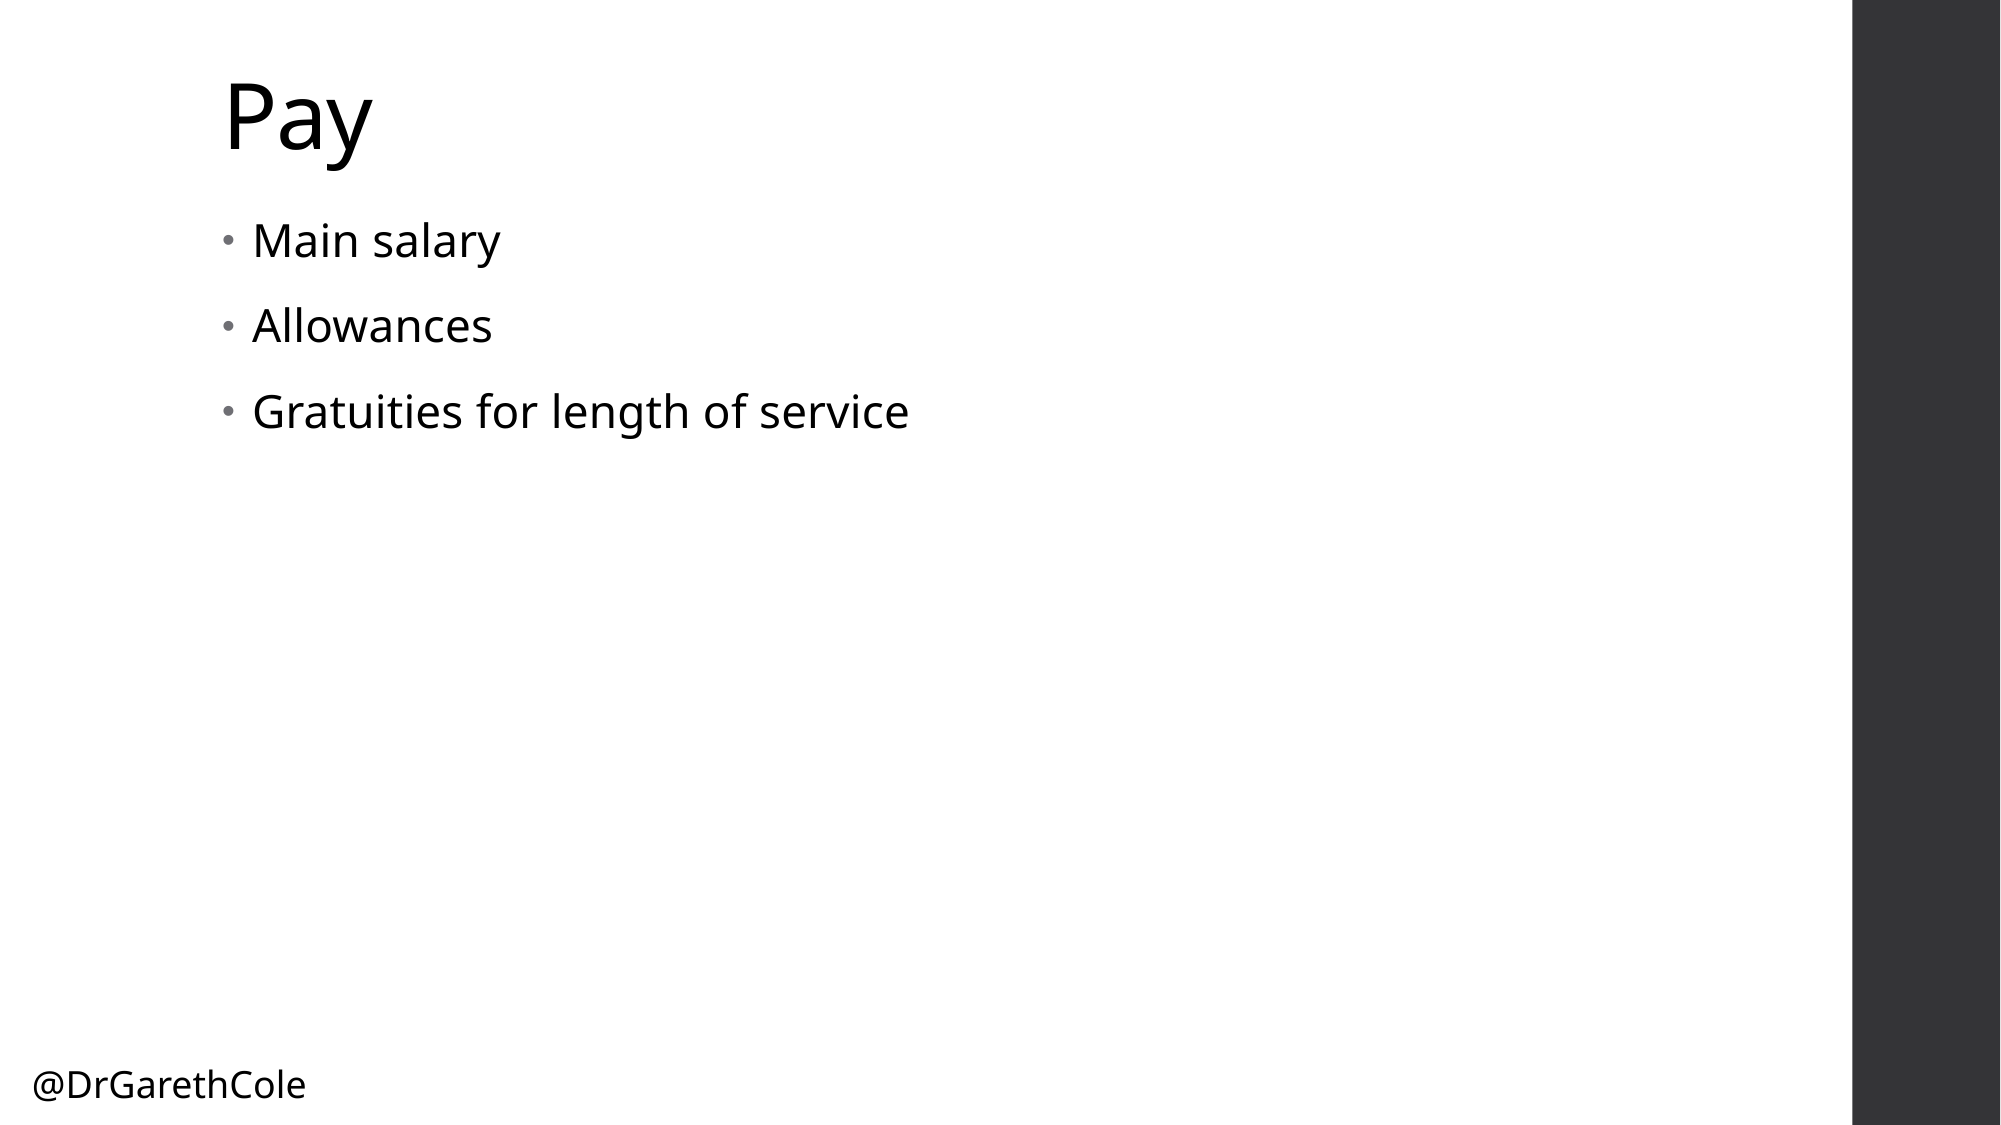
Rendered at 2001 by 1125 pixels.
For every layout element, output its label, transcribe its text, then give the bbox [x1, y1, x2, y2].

title Pay [206, 60, 1797, 178]
text_box @DrGarethCole [17, 1053, 329, 1114]
list Main salary Allowances Gratuities for length of service [206, 207, 1617, 1014]
